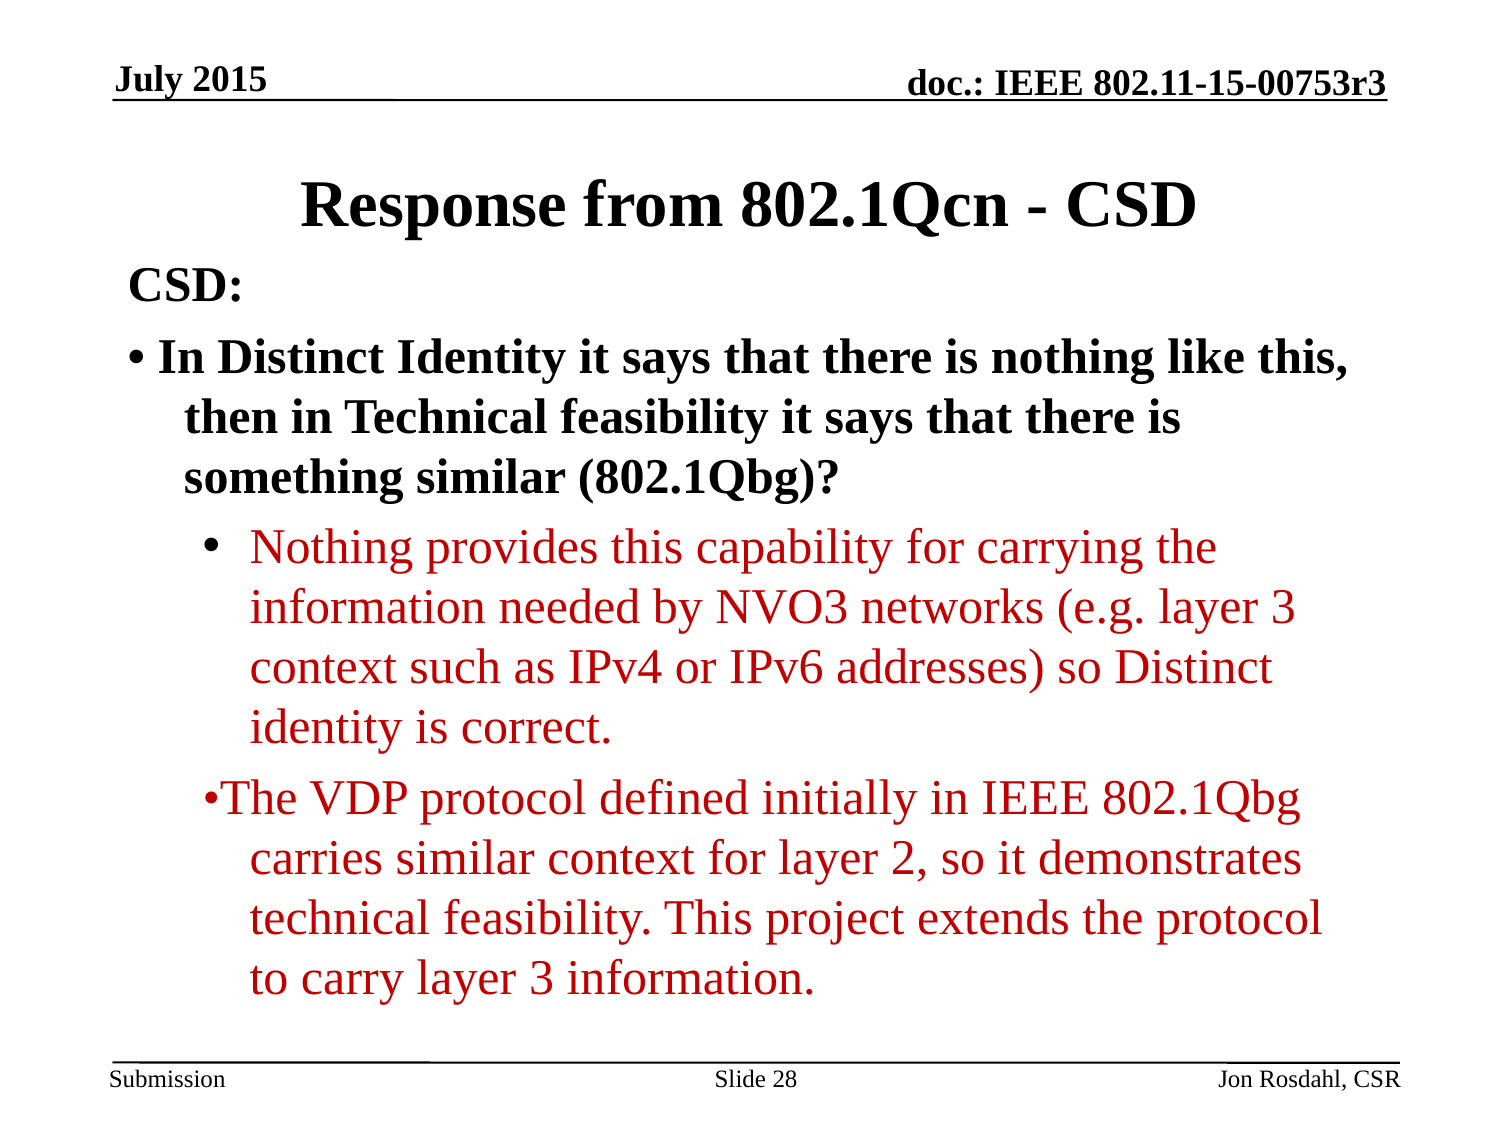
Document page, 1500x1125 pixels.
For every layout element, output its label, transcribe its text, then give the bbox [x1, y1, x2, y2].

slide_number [114, 54, 423, 100]
list CSD: • In Distinct Identity it says that there is nothing like this, then in Technical feasibility it says that there is something similar (802.1Qbg)? Nothing provides this capability for carrying the information needed by NVO3 networks (e.g. layer 3 context such as IPv4 or IPv6 addresses) so Distinct identity is correct. •The VDP protocol defined initially in IEEE 802.1Qbg carries similar context for layer 2, so it demonstrates technical feasibility. This project extends the protocol to carry layer 3 information. [112, 243, 1378, 1038]
title Response from 802.1Qcn - CSD [112, 112, 1388, 288]
slide_number Slide 28 [712, 1061, 800, 1123]
footer Jon Rosdahl, CSR [878, 1061, 1402, 1093]
